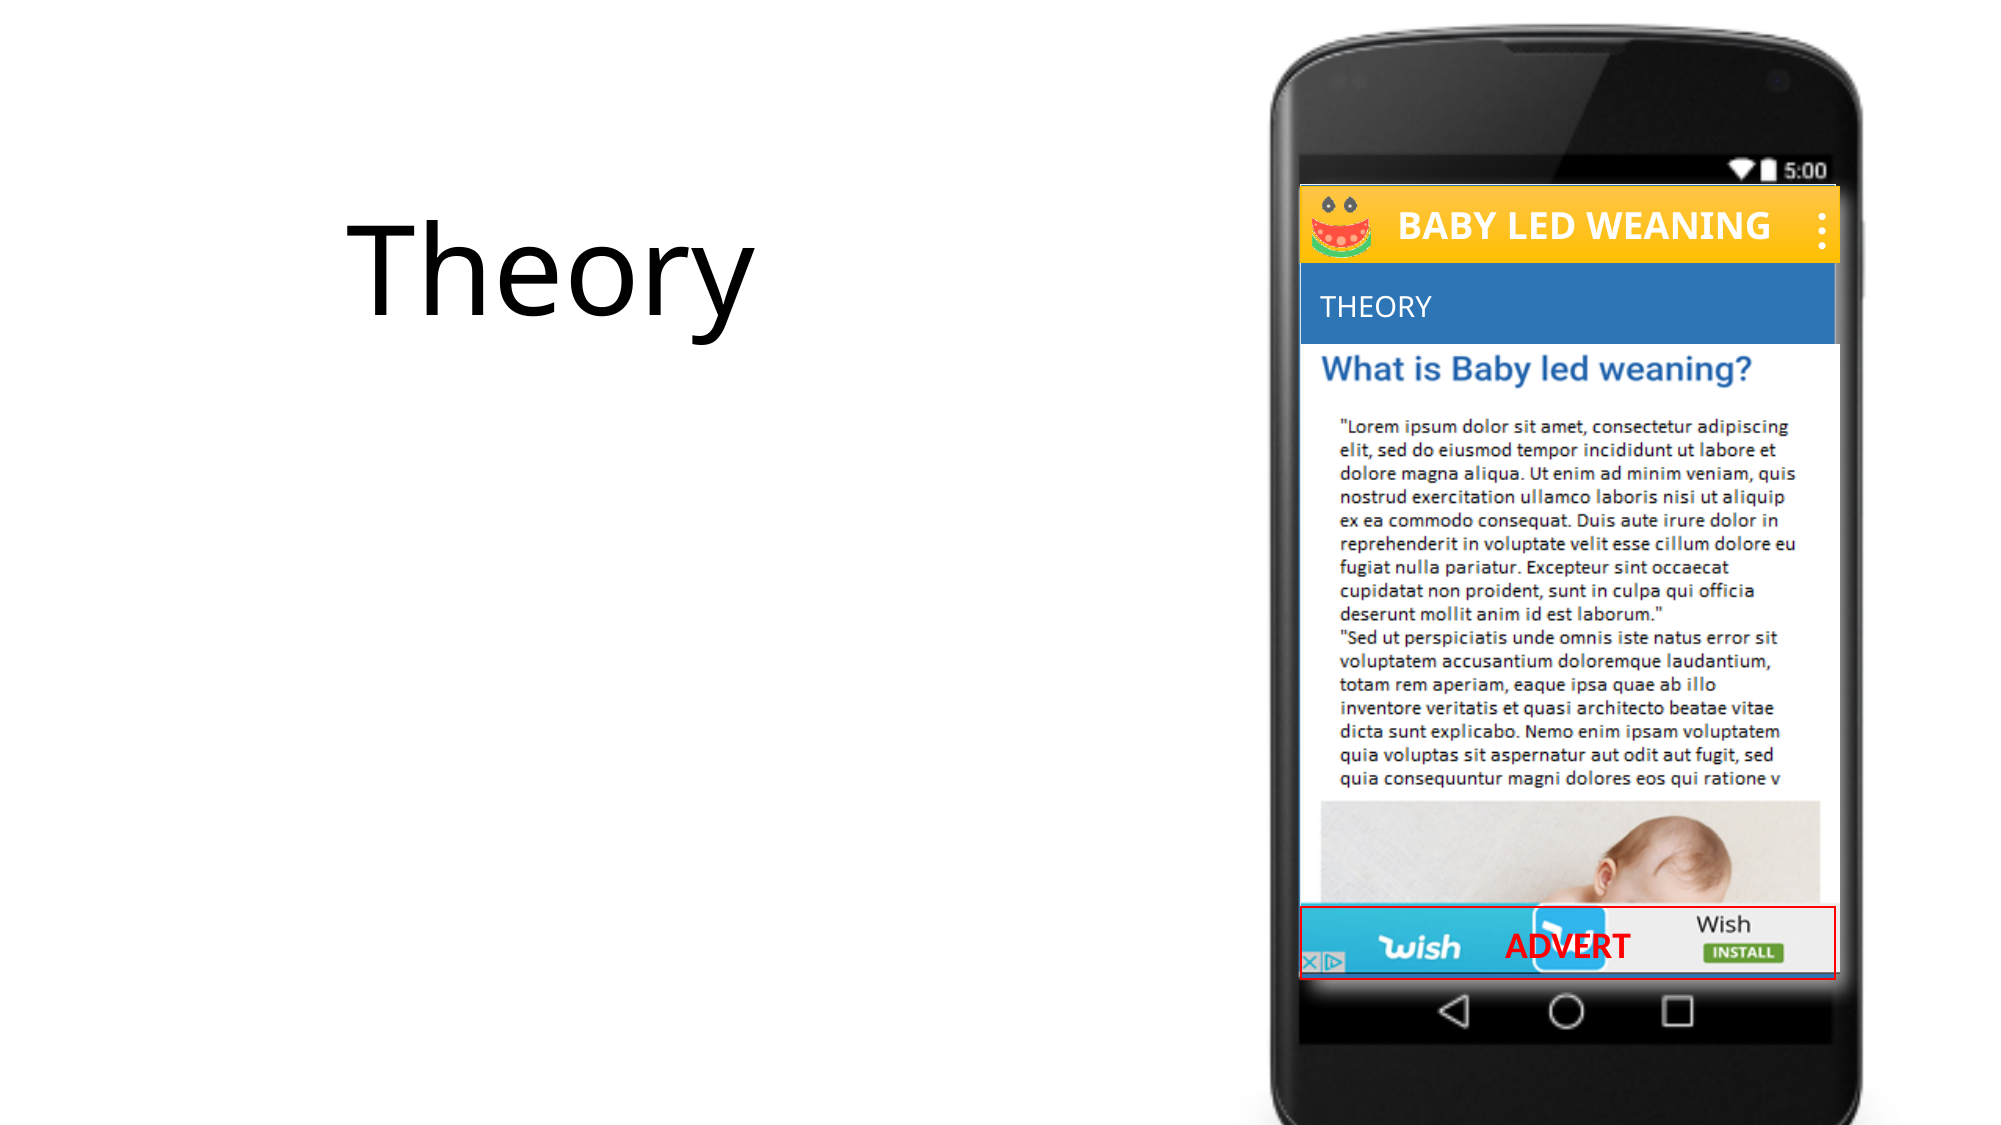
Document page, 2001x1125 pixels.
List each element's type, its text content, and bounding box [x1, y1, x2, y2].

title Theory [249, 184, 853, 350]
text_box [1300, 186, 1840, 263]
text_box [1133, 0, 1913, 1125]
picture [1301, 344, 1840, 975]
